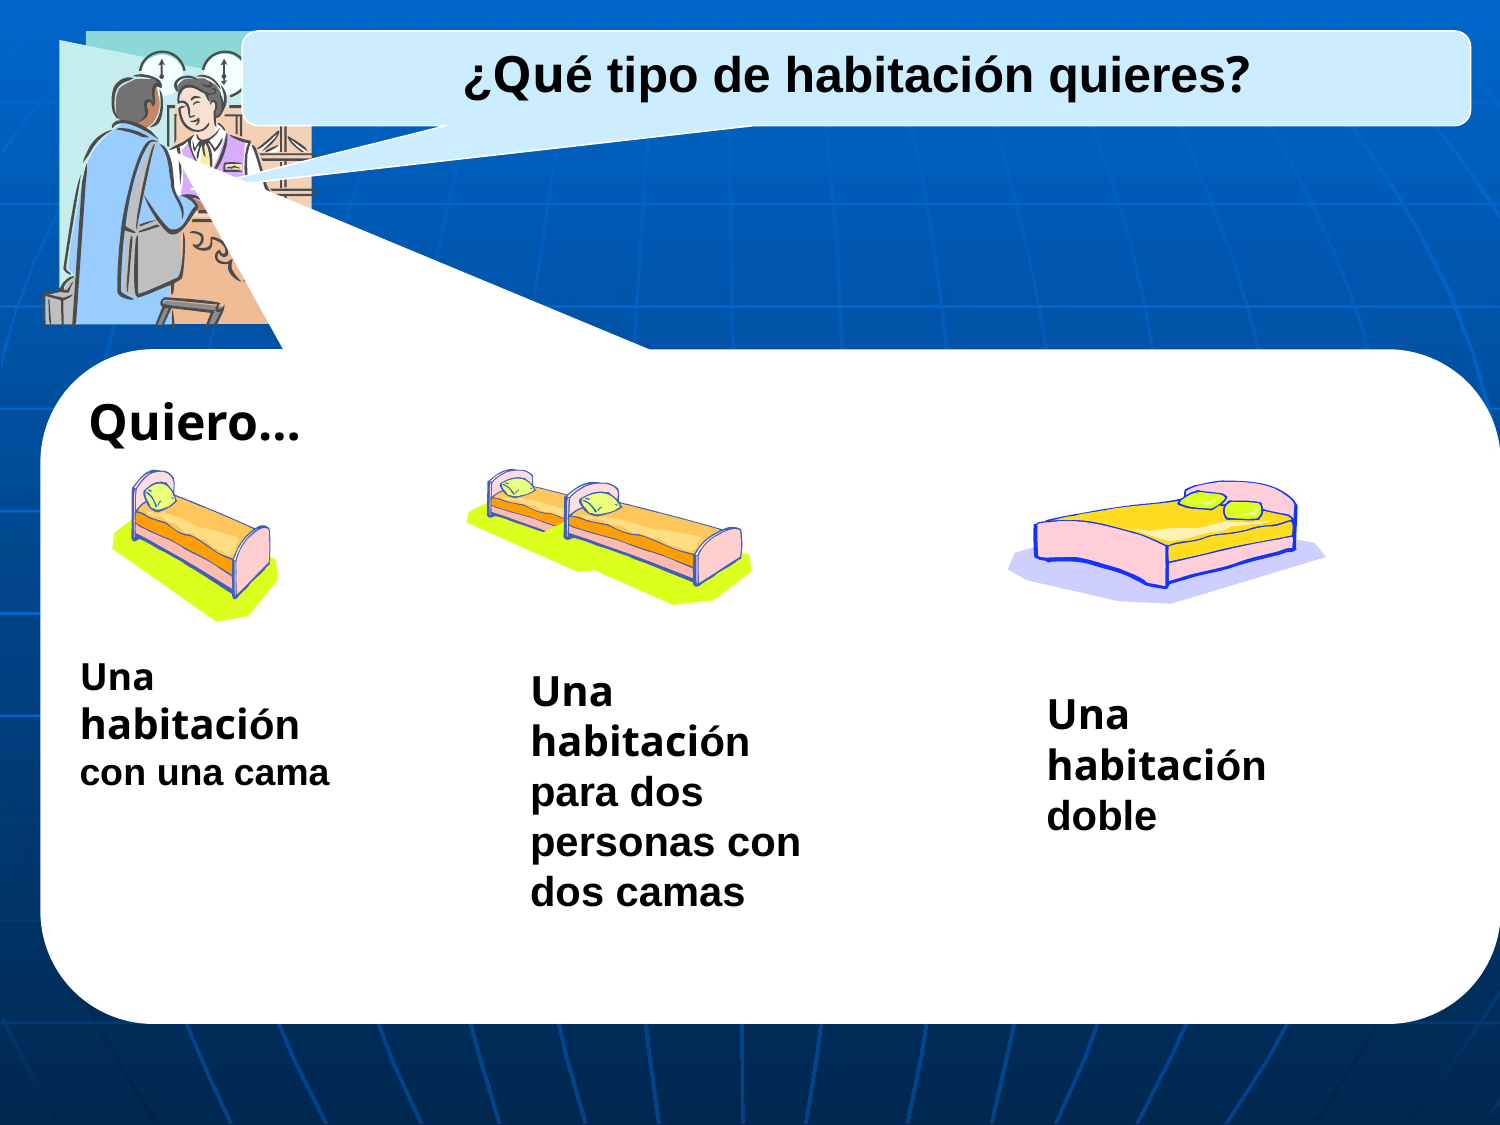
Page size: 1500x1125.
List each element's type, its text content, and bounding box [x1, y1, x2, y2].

text_box Quiero… [41, 214, 1500, 1024]
text_box Una habitación con una cama [64, 645, 373, 801]
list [1007, 480, 1327, 605]
text_box Una habitación para dos personas con dos camas [515, 657, 846, 923]
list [40, 30, 319, 330]
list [538, 480, 752, 606]
picture [466, 467, 644, 573]
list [111, 467, 278, 622]
text_box Una habitación doble [1031, 680, 1339, 846]
text_box ¿Qué tipo de habitación quieres? [320, 30, 1471, 175]
